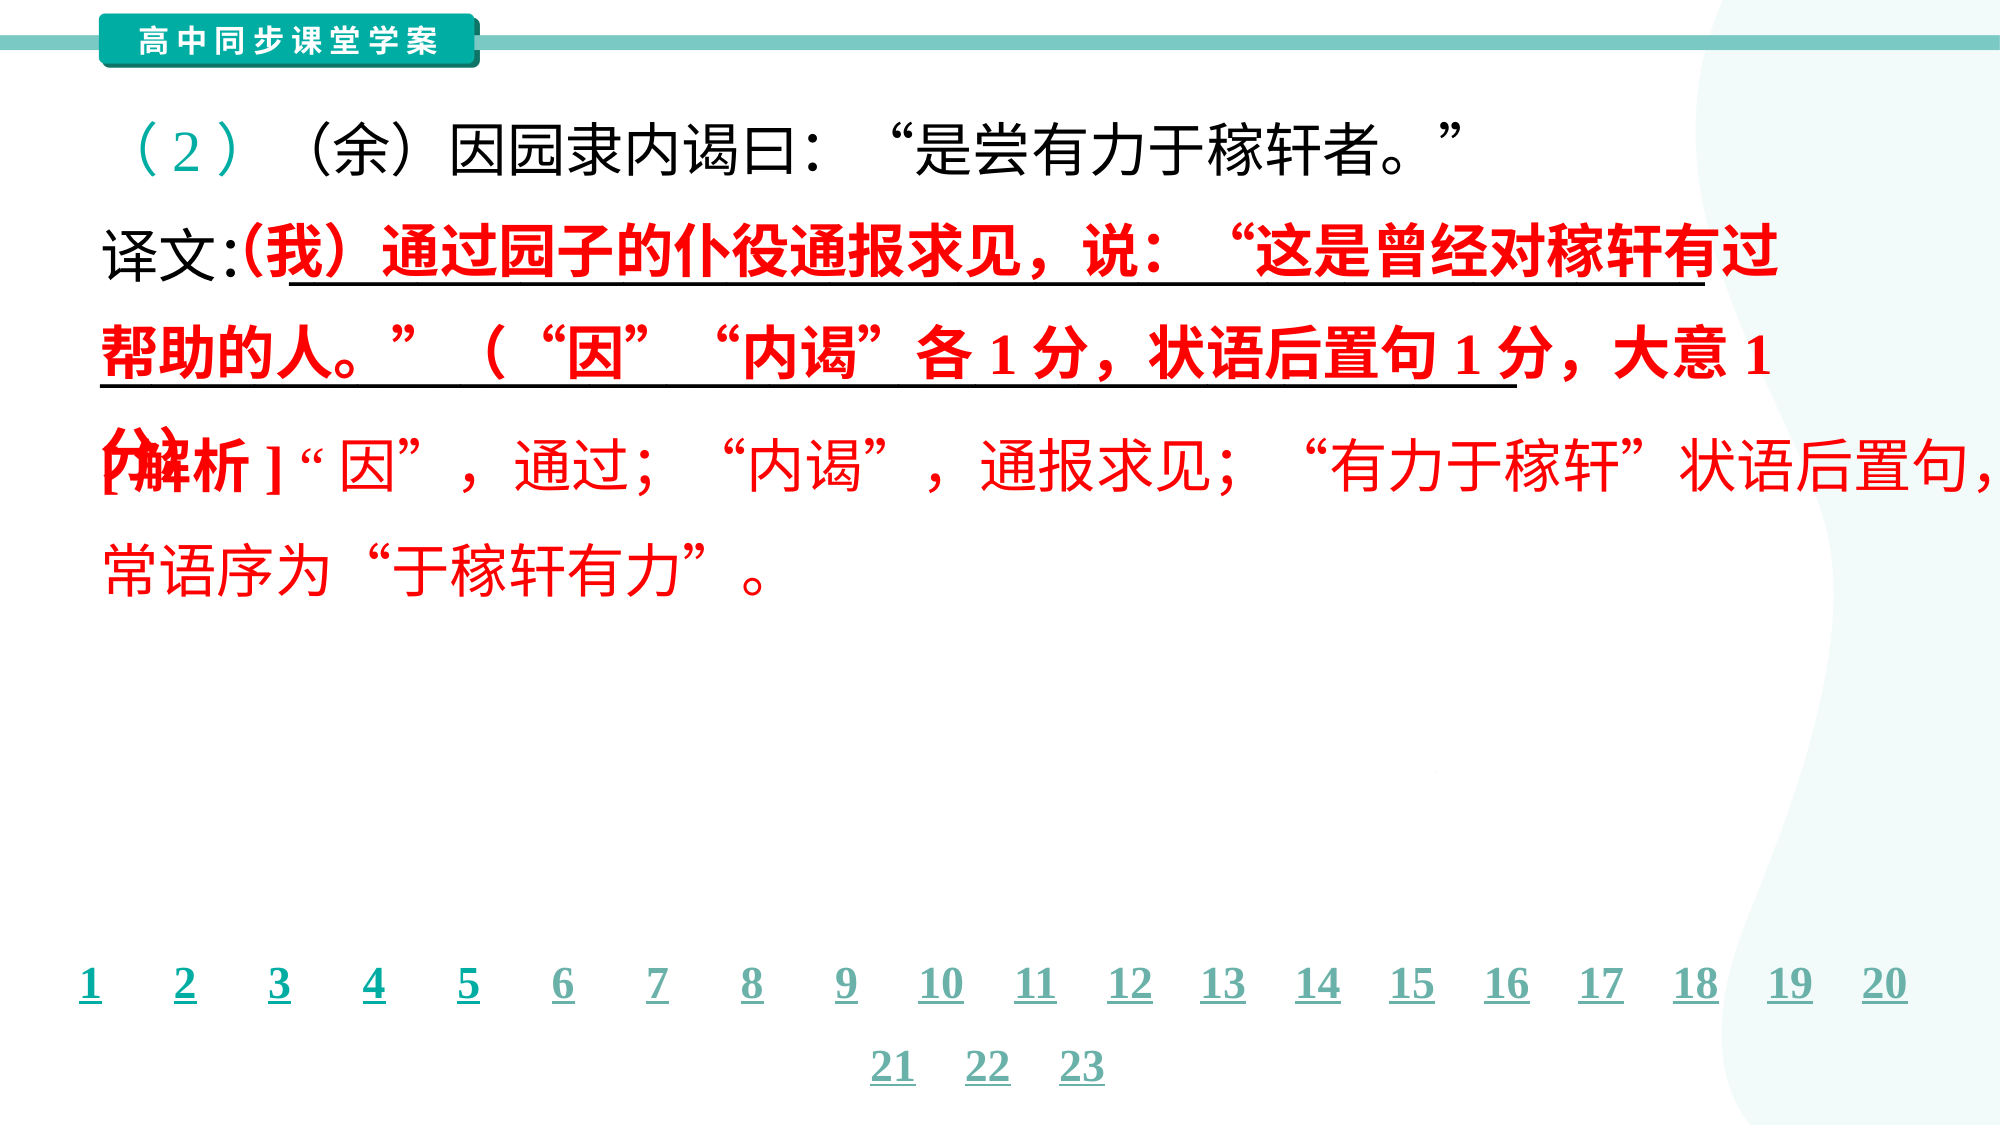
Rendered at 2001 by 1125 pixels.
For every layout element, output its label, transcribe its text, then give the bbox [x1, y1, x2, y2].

picture [0, 0, 2000, 1125]
text_box （2）（余）因园隶内谒曰：“是尝有力于稼轩者。” 译文：_______________________________________________________ _______________________________________________________ [100, 376, 1899, 380]
text_box （2）（余）因园隶内谒曰：“是尝有力于稼轩者。” 译文：_______________________________________________________ _______________________________________________________ [100, 76, 1899, 178]
text_box [解析] “因”，通过；“内谒”，通报求见；“有力于稼轩”状语后置句，正 常语序为“于稼轩有力”。 [100, 393, 1899, 593]
text_box （我）通过园子的仆役通报求见，说：“这是曾经对稼轩有过 帮助的人。”（“因”“内谒”各1分，状语后置句1分，大意1分） [100, 178, 1899, 376]
